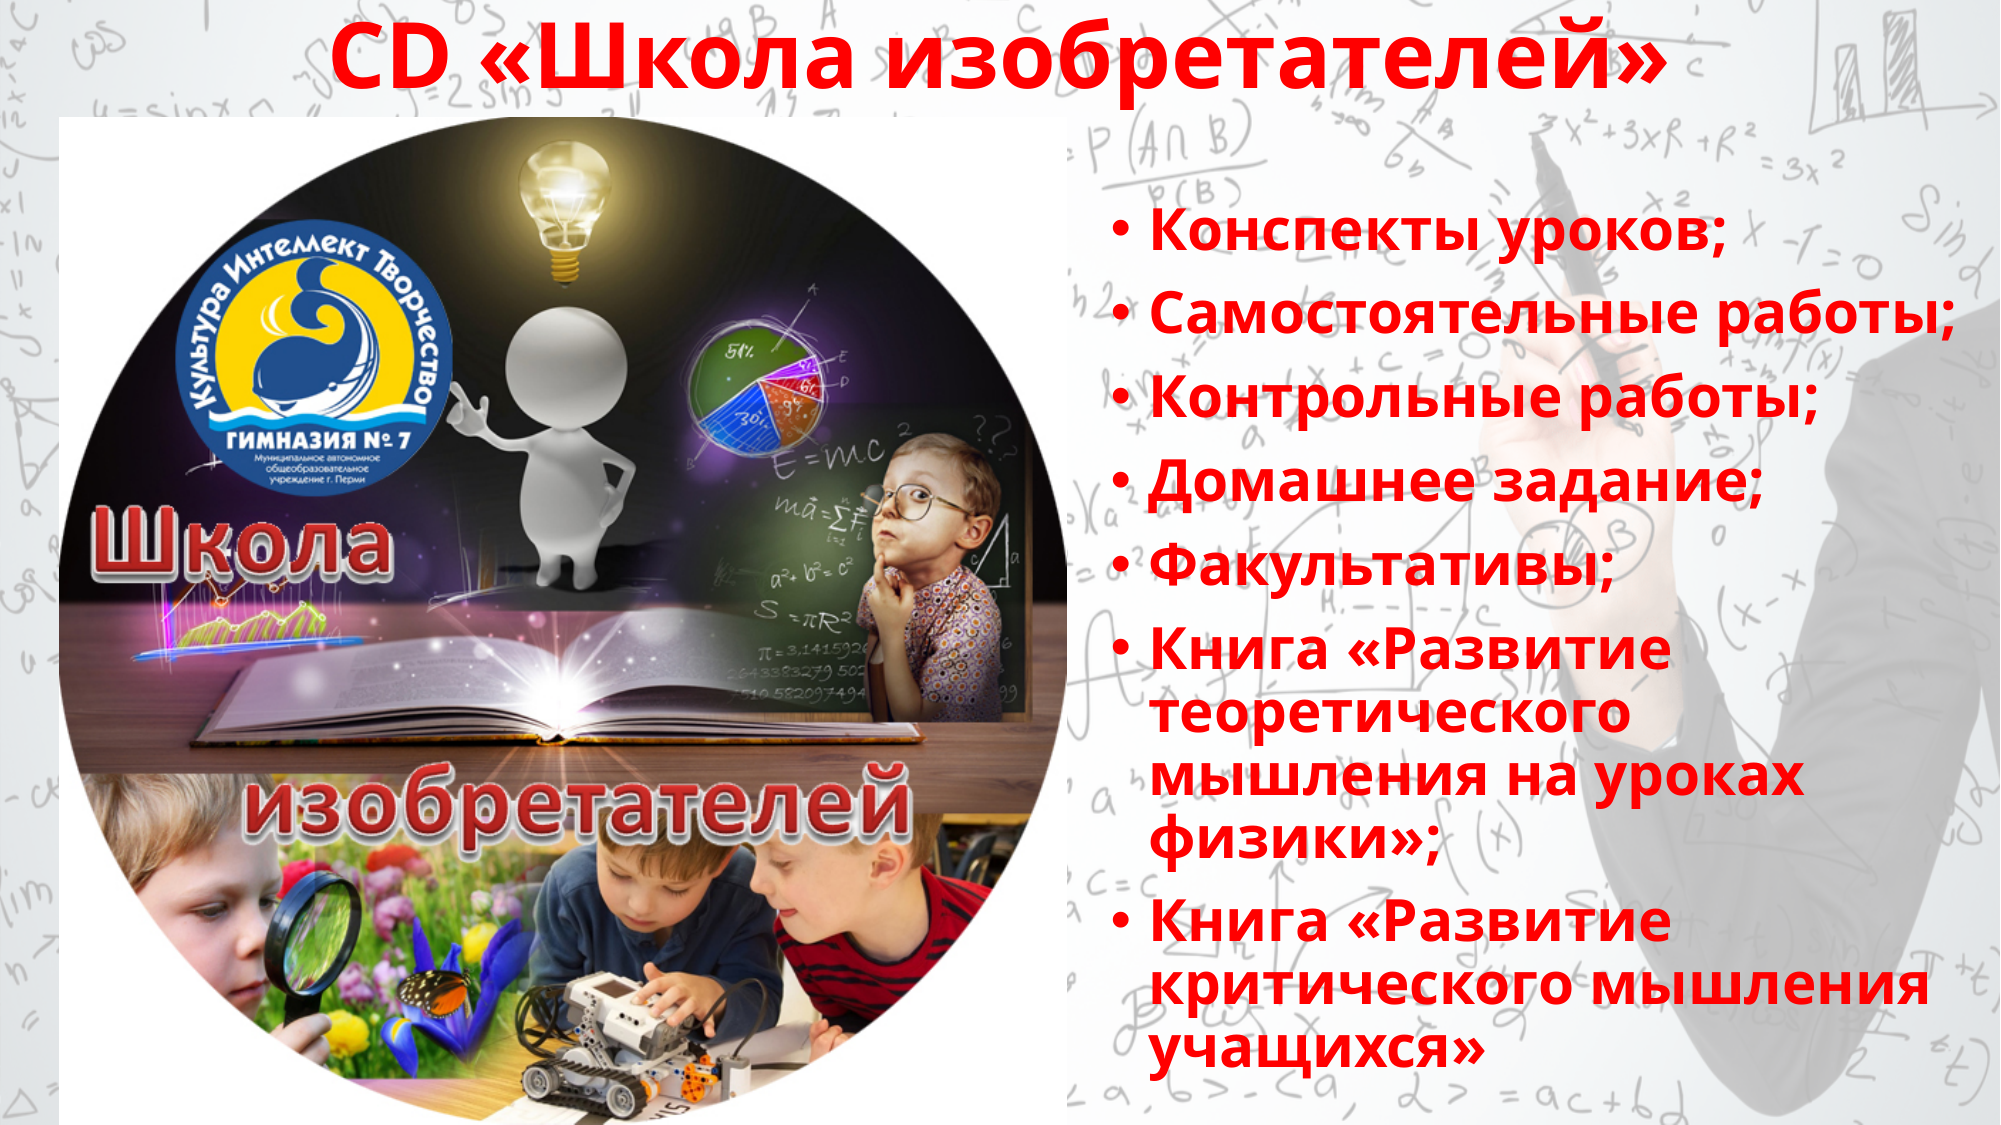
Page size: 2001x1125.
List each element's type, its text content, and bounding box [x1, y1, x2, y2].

picture [59, 117, 1067, 1125]
title CD «Школа изобретателей» [137, 0, 1863, 118]
list Конспекты уроков; Самостоятельные работы; Контрольные работы; Домашнее задание; Факультативы; Книга «Развитие теоретического мышления на уроках физики»; Книга «Развитие критического мышления учащихся» [1095, 192, 2000, 1125]
